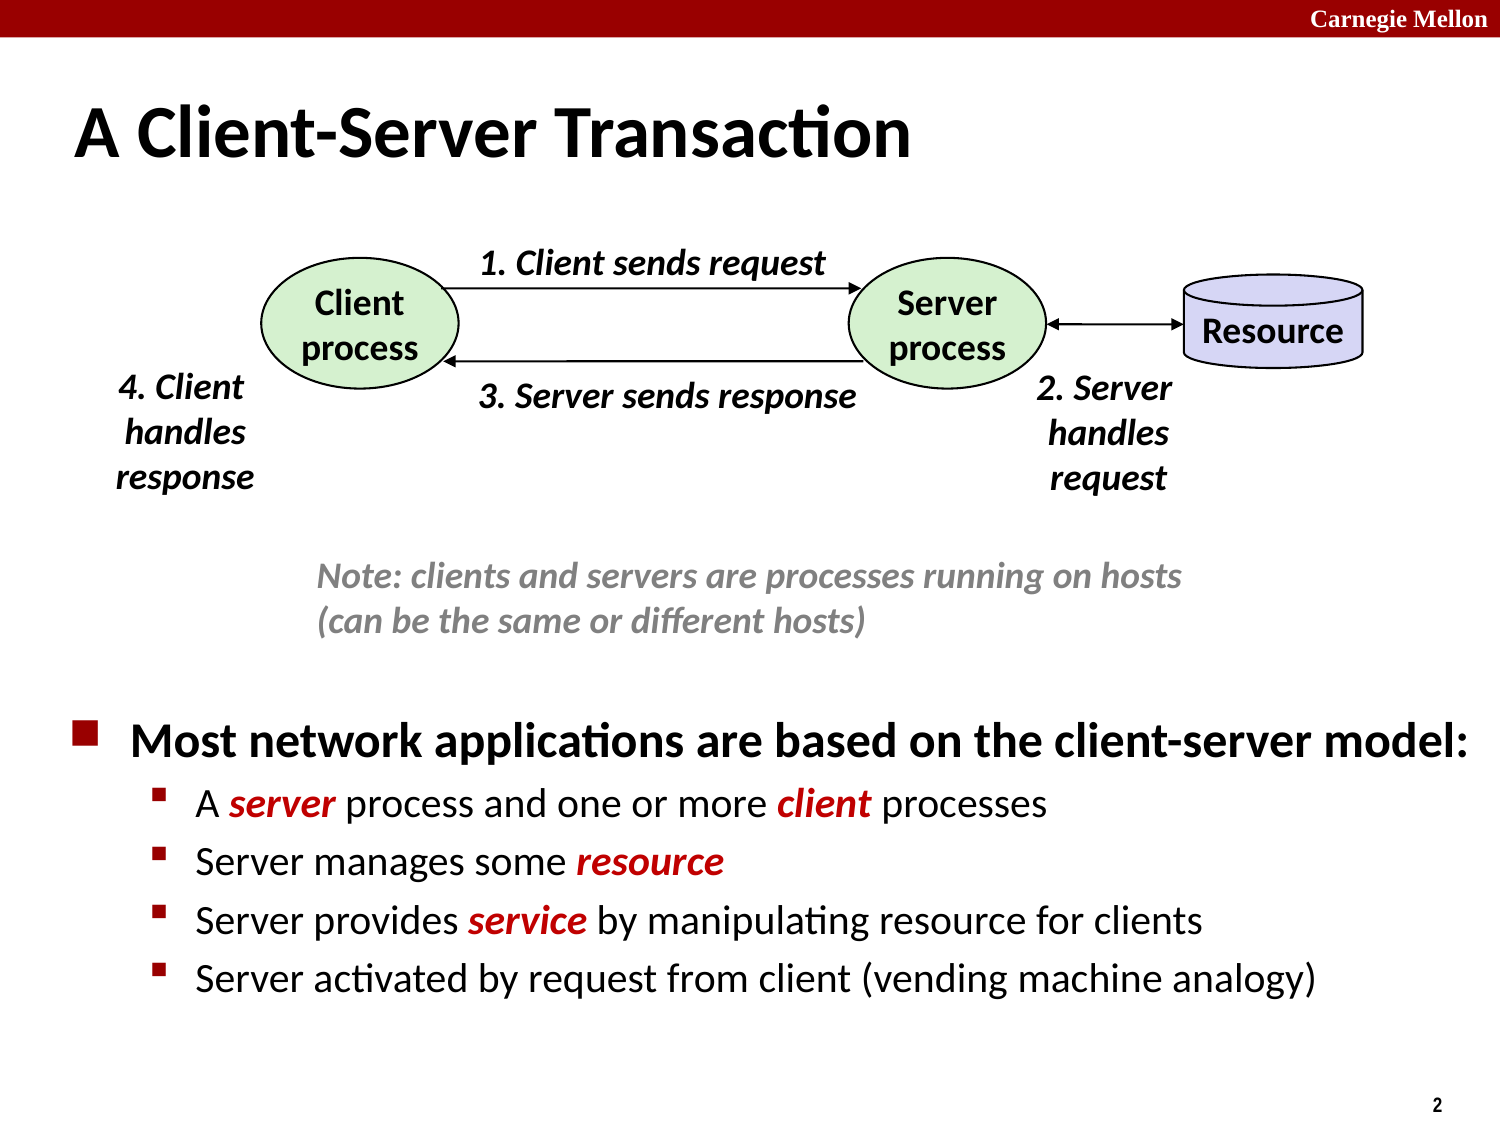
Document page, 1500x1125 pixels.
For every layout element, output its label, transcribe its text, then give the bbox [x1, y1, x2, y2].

text_box Server process [848, 257, 1047, 389]
text_box 4. Client handles response [100, 354, 270, 504]
text_box [1046, 318, 1183, 331]
text_box 3. Server sends response [462, 363, 873, 424]
text_box Client process [261, 257, 459, 389]
text_box [443, 355, 864, 368]
text_box [842, 282, 862, 295]
text_box 1. Client sends request [463, 230, 842, 291]
list Most network applications are based on the client-server model: A server process and one or more client processes Server manages some resource Server provides service by manipulating resource for clients Server activated by request from client (vending machine analogy) [58, 699, 1487, 1038]
text_box Note: clients and servers are processes running on hosts (can be the same or different hosts) [301, 543, 1207, 649]
text_box Resource [1183, 274, 1363, 369]
title A Client-Server Transaction [59, 80, 1235, 176]
text_box 2. Server handles request [1021, 355, 1196, 506]
